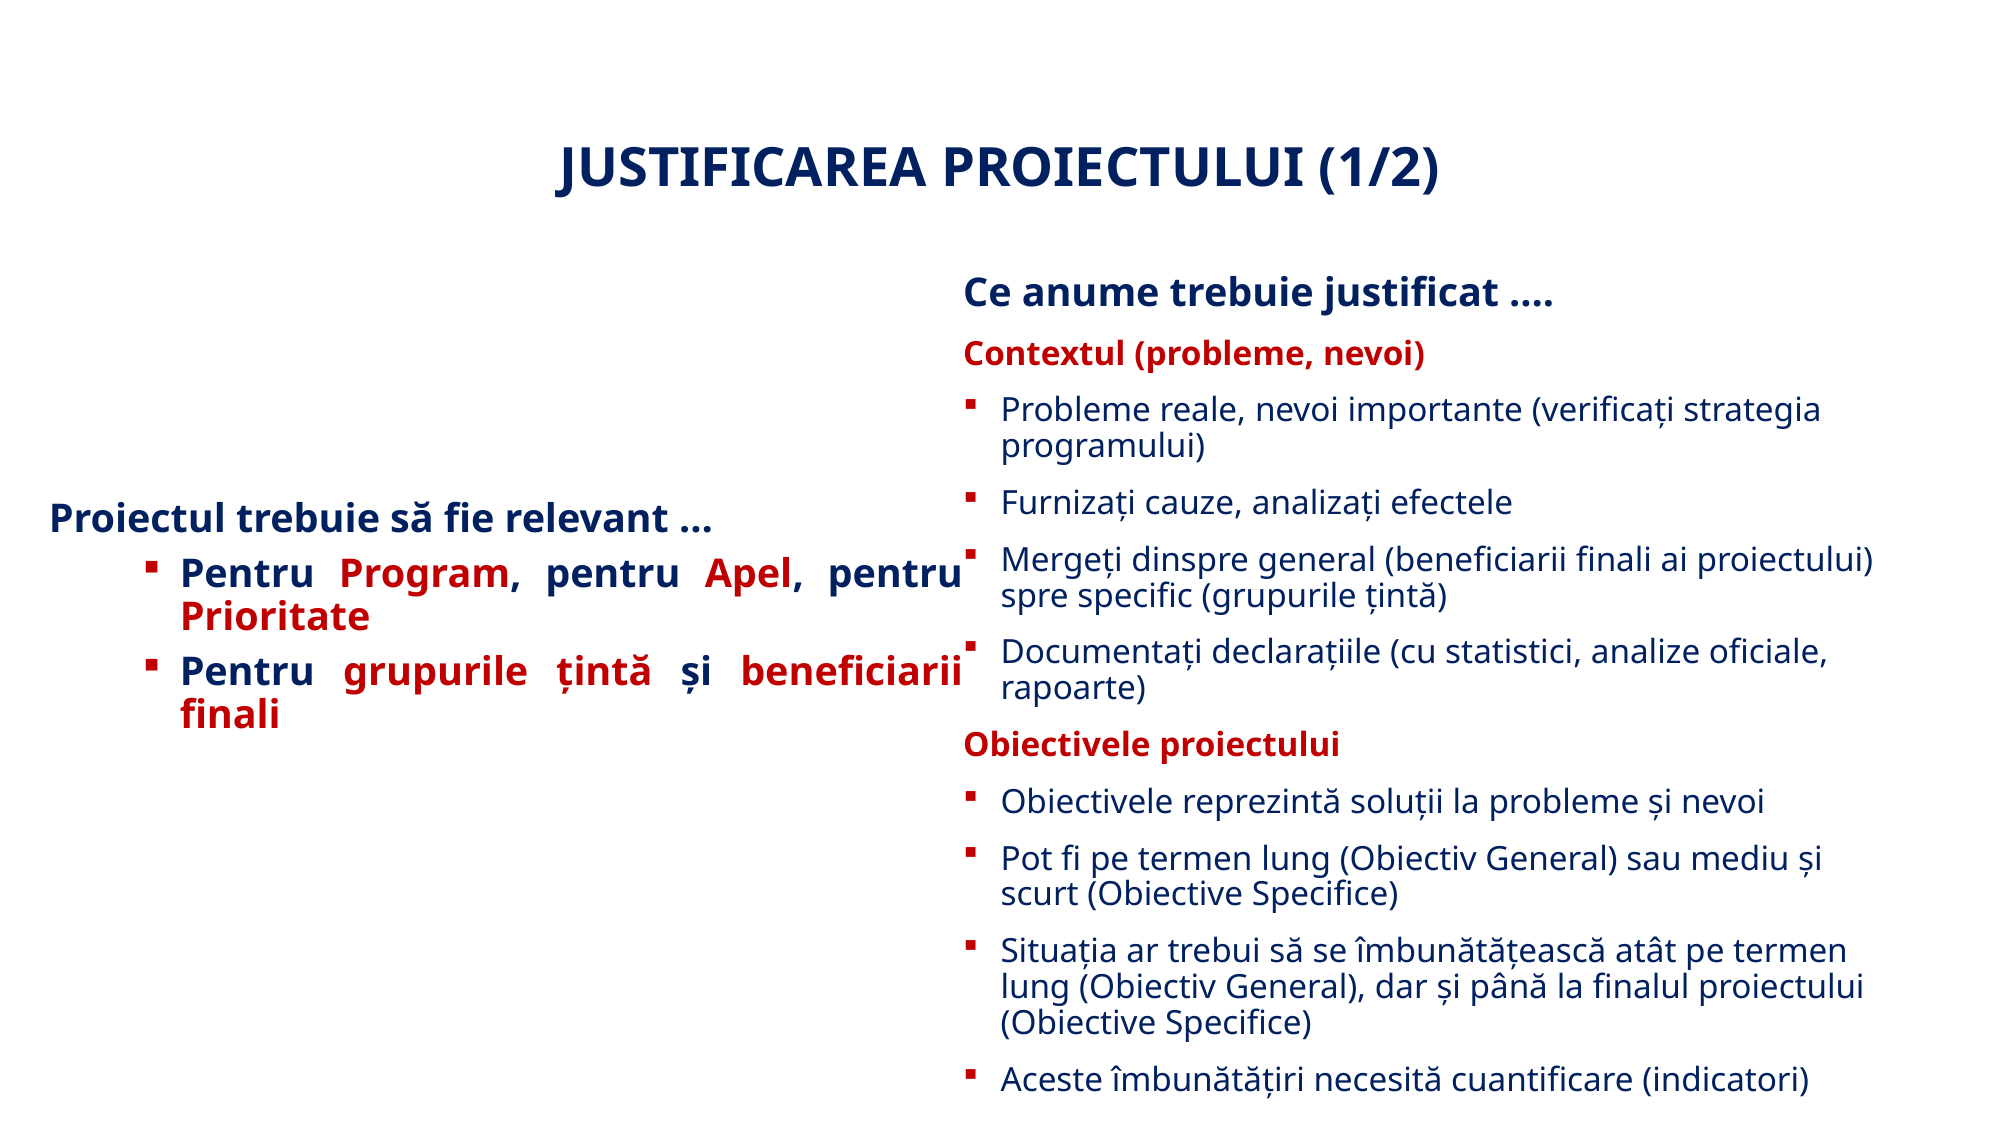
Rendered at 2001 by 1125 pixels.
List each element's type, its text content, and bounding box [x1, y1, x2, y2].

list Proiectul trebuie să fie relevant … Pentru Program, pentru Apel, pentru Prioritate Pentru grupurile țintă și beneficiarii finali Ce anume trebuie justificat …. Contextul (probleme, nevoi) Probleme reale, nevoi importante (verificați strategia programului) Furnizați cauze, analizați efectele Mergeți dinspre general (beneficiarii finali ai proiectului) spre specific (grupurile țintă) Documentați declarațiile (cu statistici, analize oficiale, rapoarte) Obiectivele proiectului Obiectivele reprezintă soluții la probleme și nevoi Pot fi pe termen lung (Obiectiv General) sau mediu și scurt (Obiective Specifice) Situația ar trebui să se îmbunătățească atât pe termen lung (Obiectiv General), dar și până la finalul proiectului (Obiective Specifice) Aceste îmbunătățiri necesită cuantificare (indicatori) [33, 210, 1893, 1008]
title JUSTIFICAREA PROIECTULUI (1/2) [137, 59, 1863, 210]
